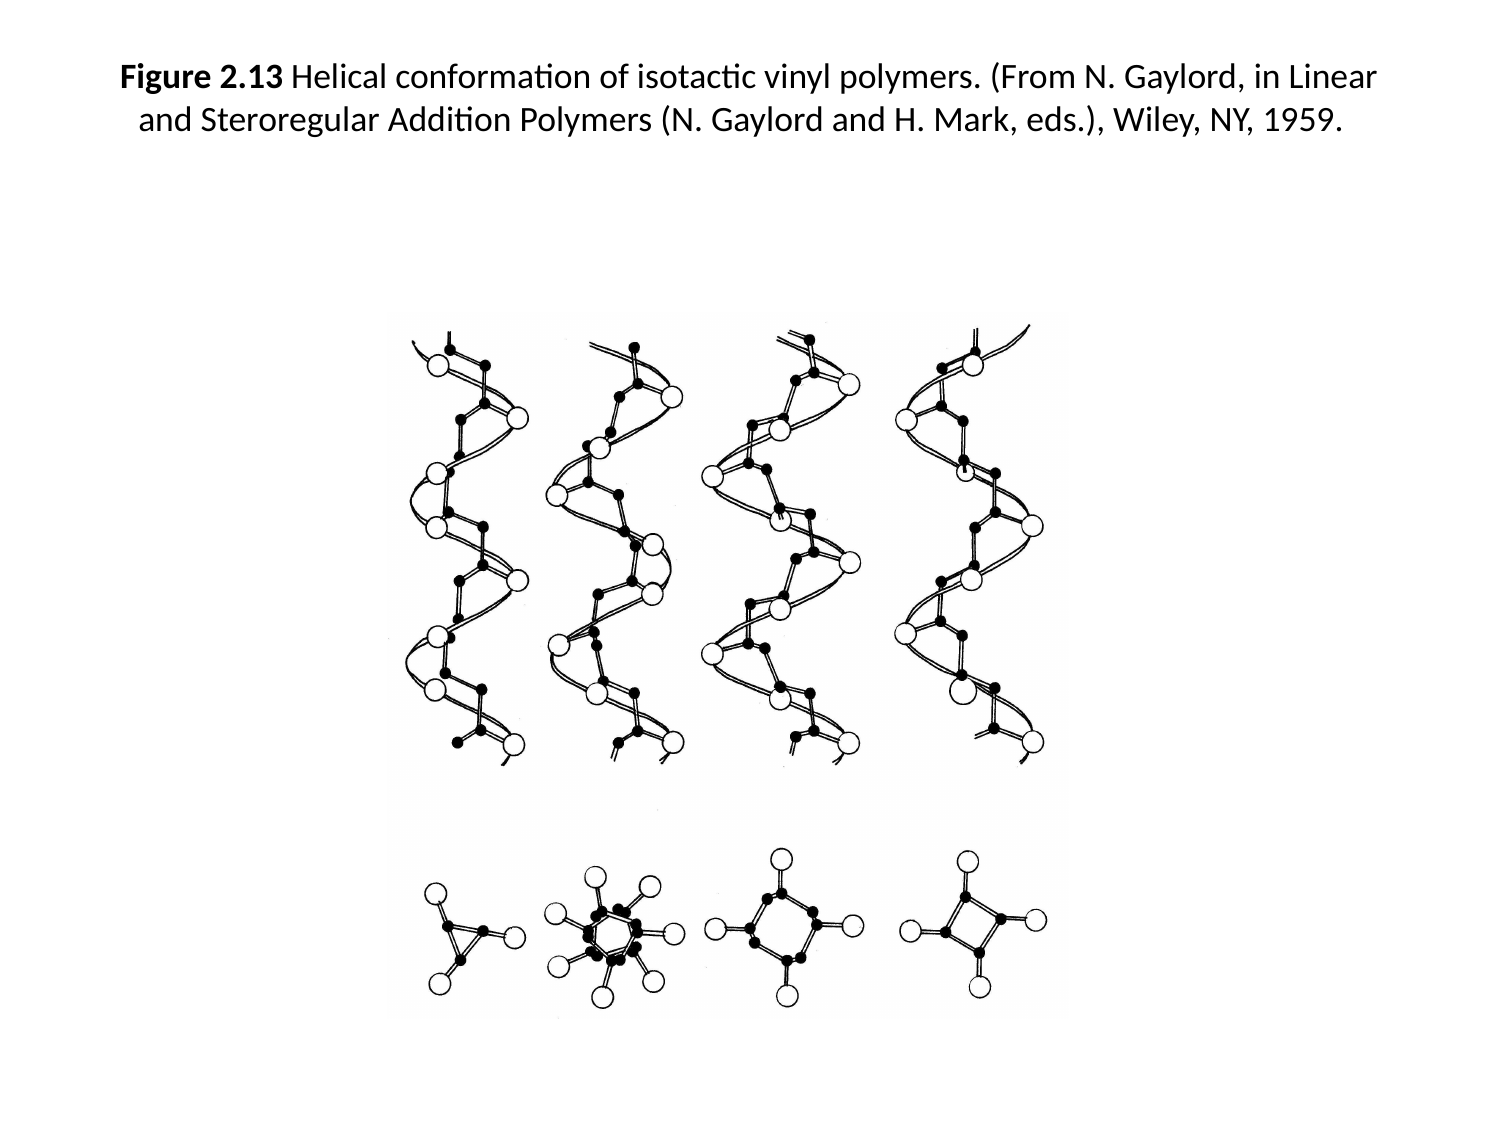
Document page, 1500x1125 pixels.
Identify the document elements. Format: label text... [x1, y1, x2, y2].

picture [387, 312, 1069, 1019]
title Figure 2.13 Helical conformation of isotactic vinyl polymers. (From N. Gaylord, in Linear and Steroregular Addition Polymers (N. Gaylord and H. Mark, eds.), Wiley, NY, 1959. [75, 45, 1425, 233]
